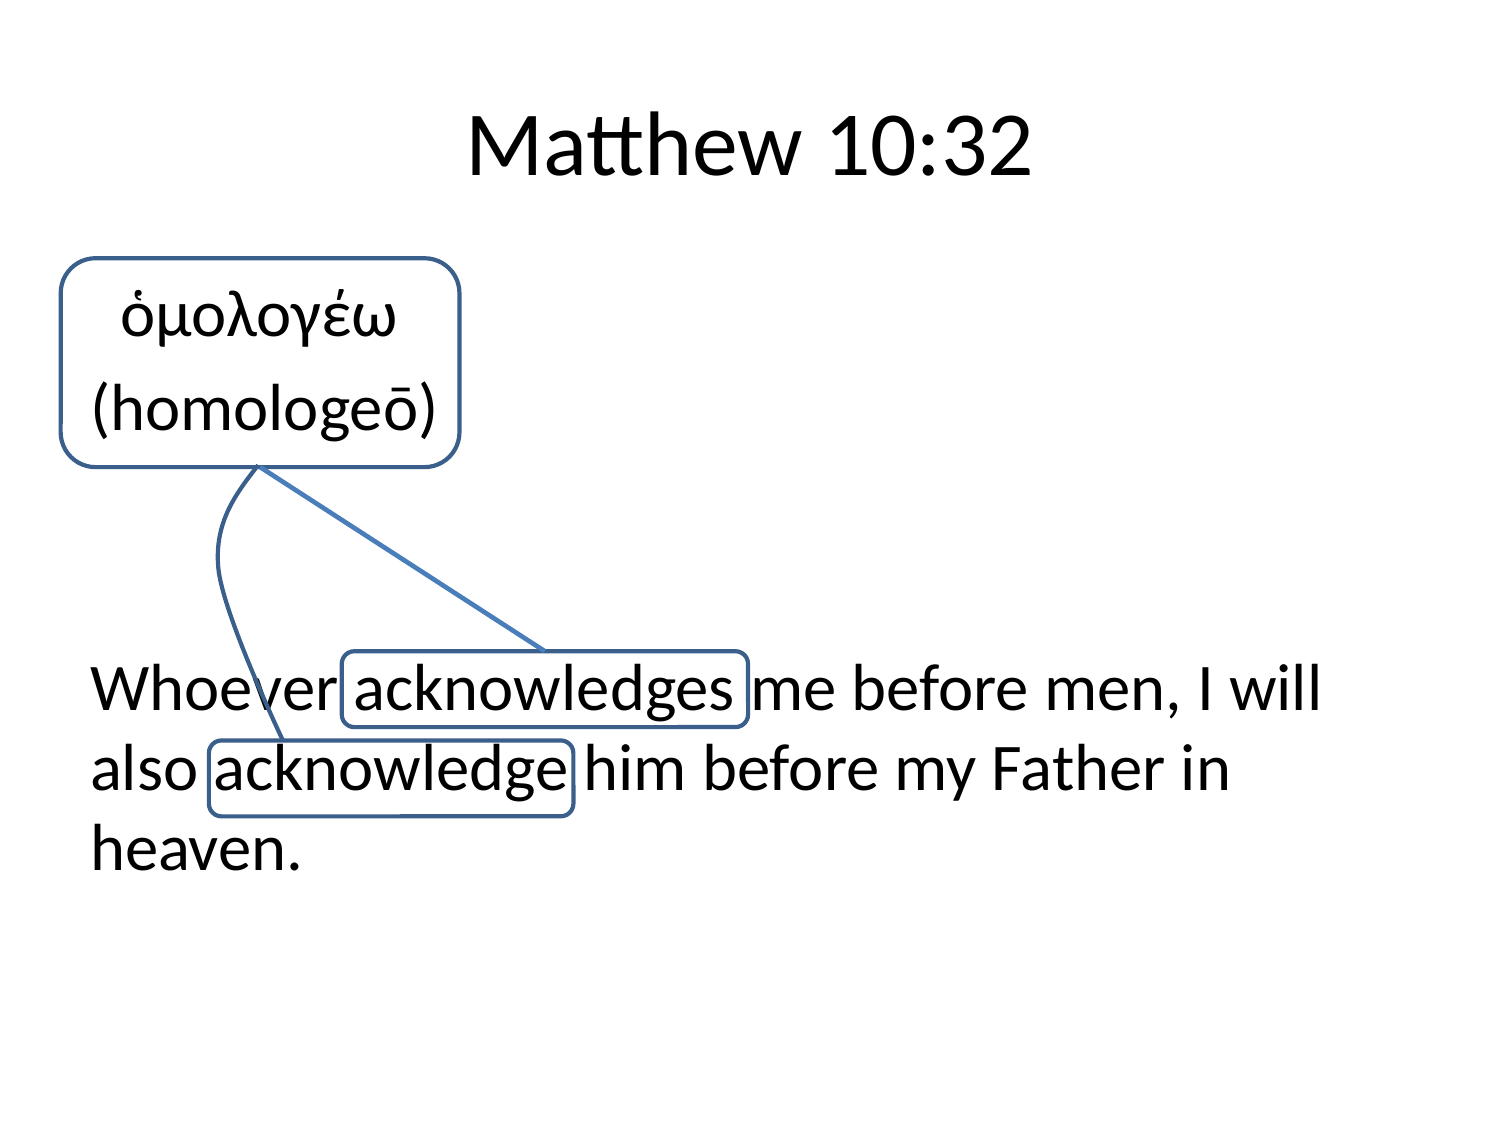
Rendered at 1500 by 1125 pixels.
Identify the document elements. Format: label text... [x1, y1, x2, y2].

text_box [215, 463, 285, 742]
text_box [339, 649, 751, 730]
list ὁμολογέω (homologeō) Whoever acknowledges me before men, I will also acknowledge him before my Father in heaven. [75, 262, 1425, 1005]
text_box [58, 256, 462, 470]
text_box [259, 466, 546, 652]
text_box [206, 738, 576, 819]
title Matthew 10:32 [75, 45, 1425, 233]
